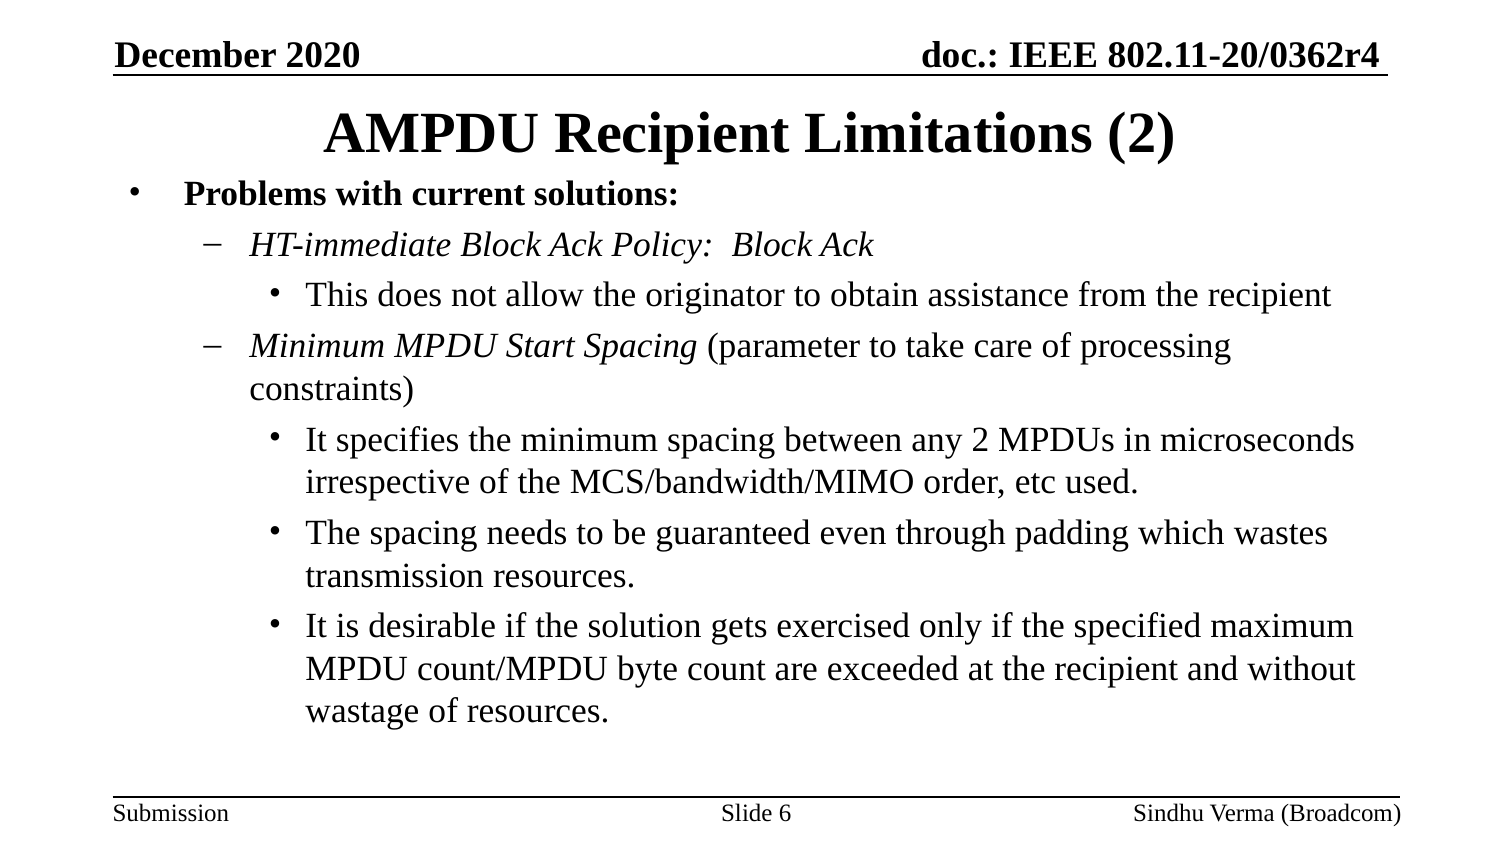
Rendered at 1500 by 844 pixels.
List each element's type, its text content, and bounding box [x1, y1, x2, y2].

slide_number Slide 6 [712, 796, 800, 820]
list Problems with current solutions: HT-immediate Block Ack Policy: Block Ack This does not allow the originator to obtain assistance from the recipient Minimum MPDU Start Spacing (parameter to take care of processing constraints) It specifies the minimum spacing between any 2 MPDUs in microseconds irrespective of the MCS/bandwidth/MIMO order, etc used. The spacing needs to be guaranteed even through padding which wastes transmission resources. It is desirable if the solution gets exercised only if the specified maximum MPDU count/MPDU byte count are exceeded at the recipient and without wastage of resources. [112, 174, 1388, 732]
footer Sindhu Verma (Broadcom) [1087, 796, 1402, 820]
title AMPDU Recipient Limitations (2) [112, 84, 1388, 174]
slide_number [114, 40, 368, 75]
